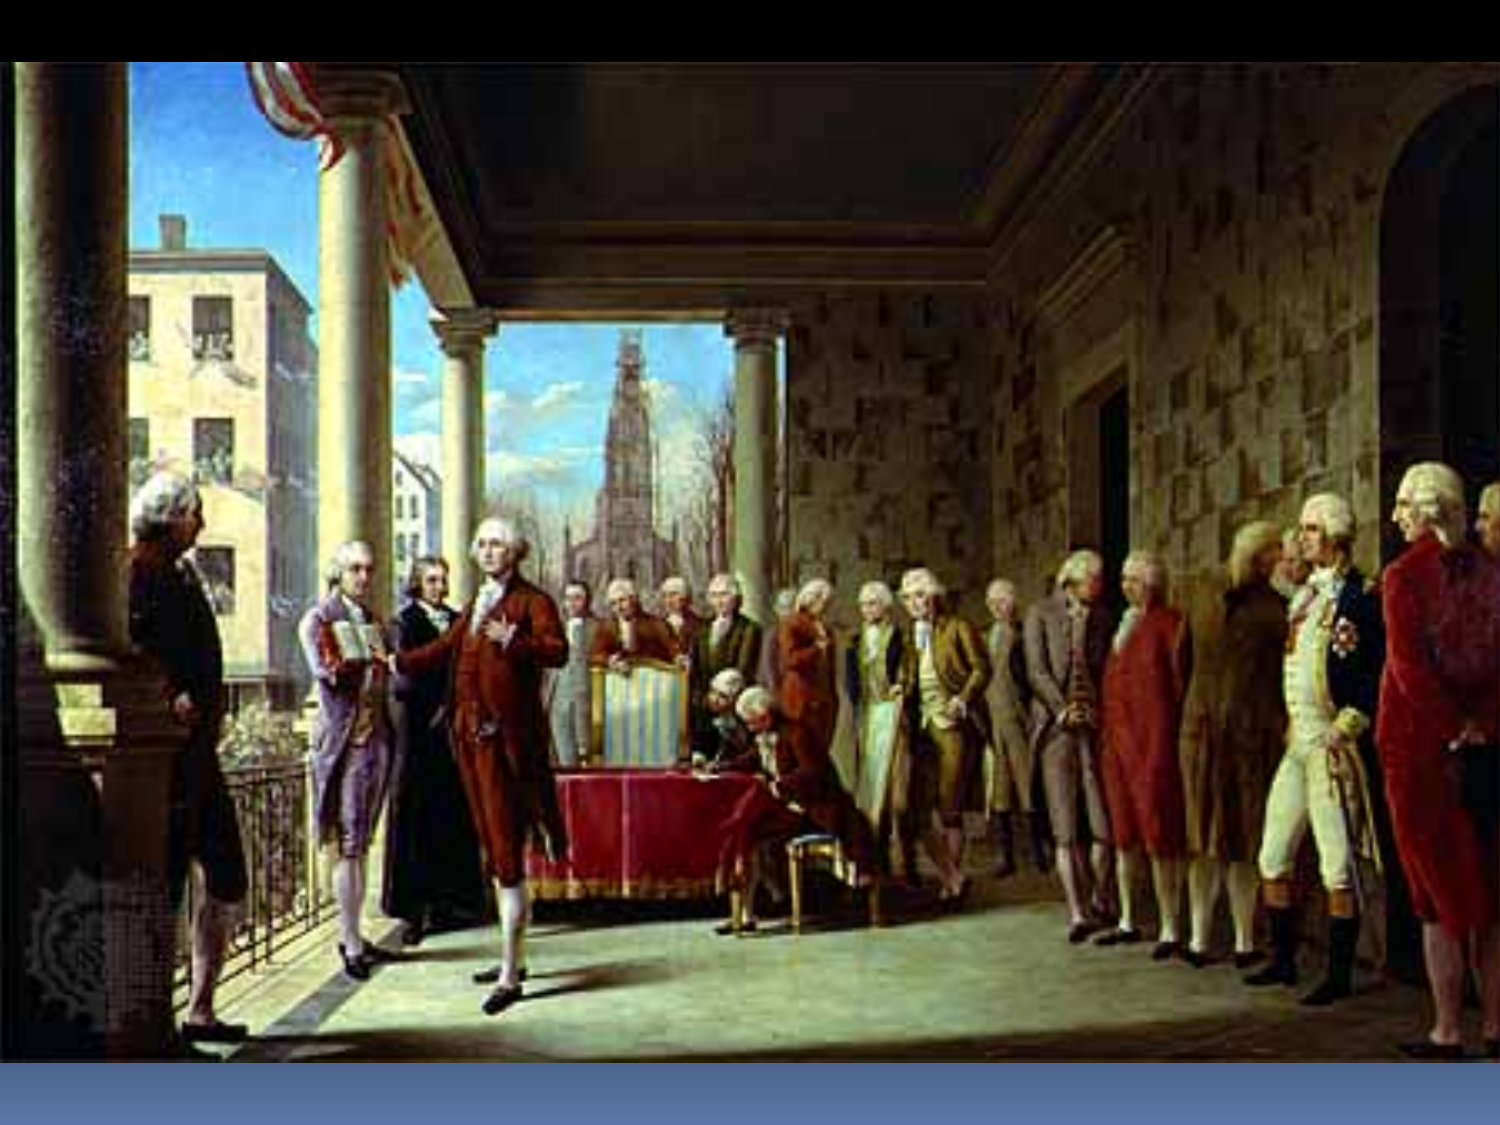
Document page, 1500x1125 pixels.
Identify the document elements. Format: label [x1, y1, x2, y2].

picture [0, 62, 1500, 1063]
